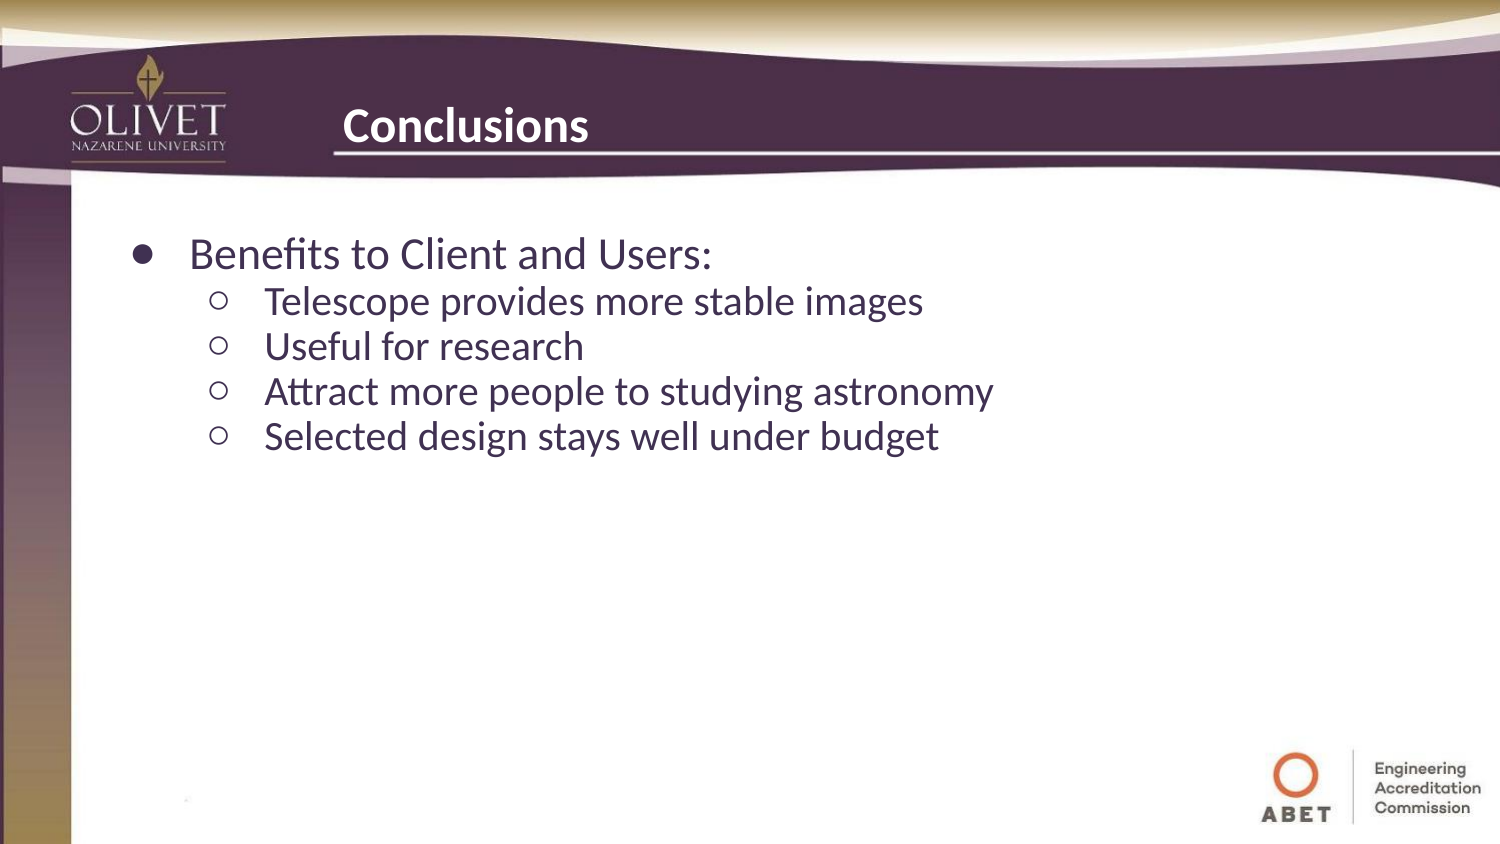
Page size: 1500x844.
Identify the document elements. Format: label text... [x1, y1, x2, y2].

picture [0, 0, 1500, 844]
title Conclusions [331, 44, 1397, 208]
list Benefits to Client and Users: Telescope provides more stable images Useful for research Attract more people to studying astronomy Selected design stays well under budget [103, 224, 1397, 760]
